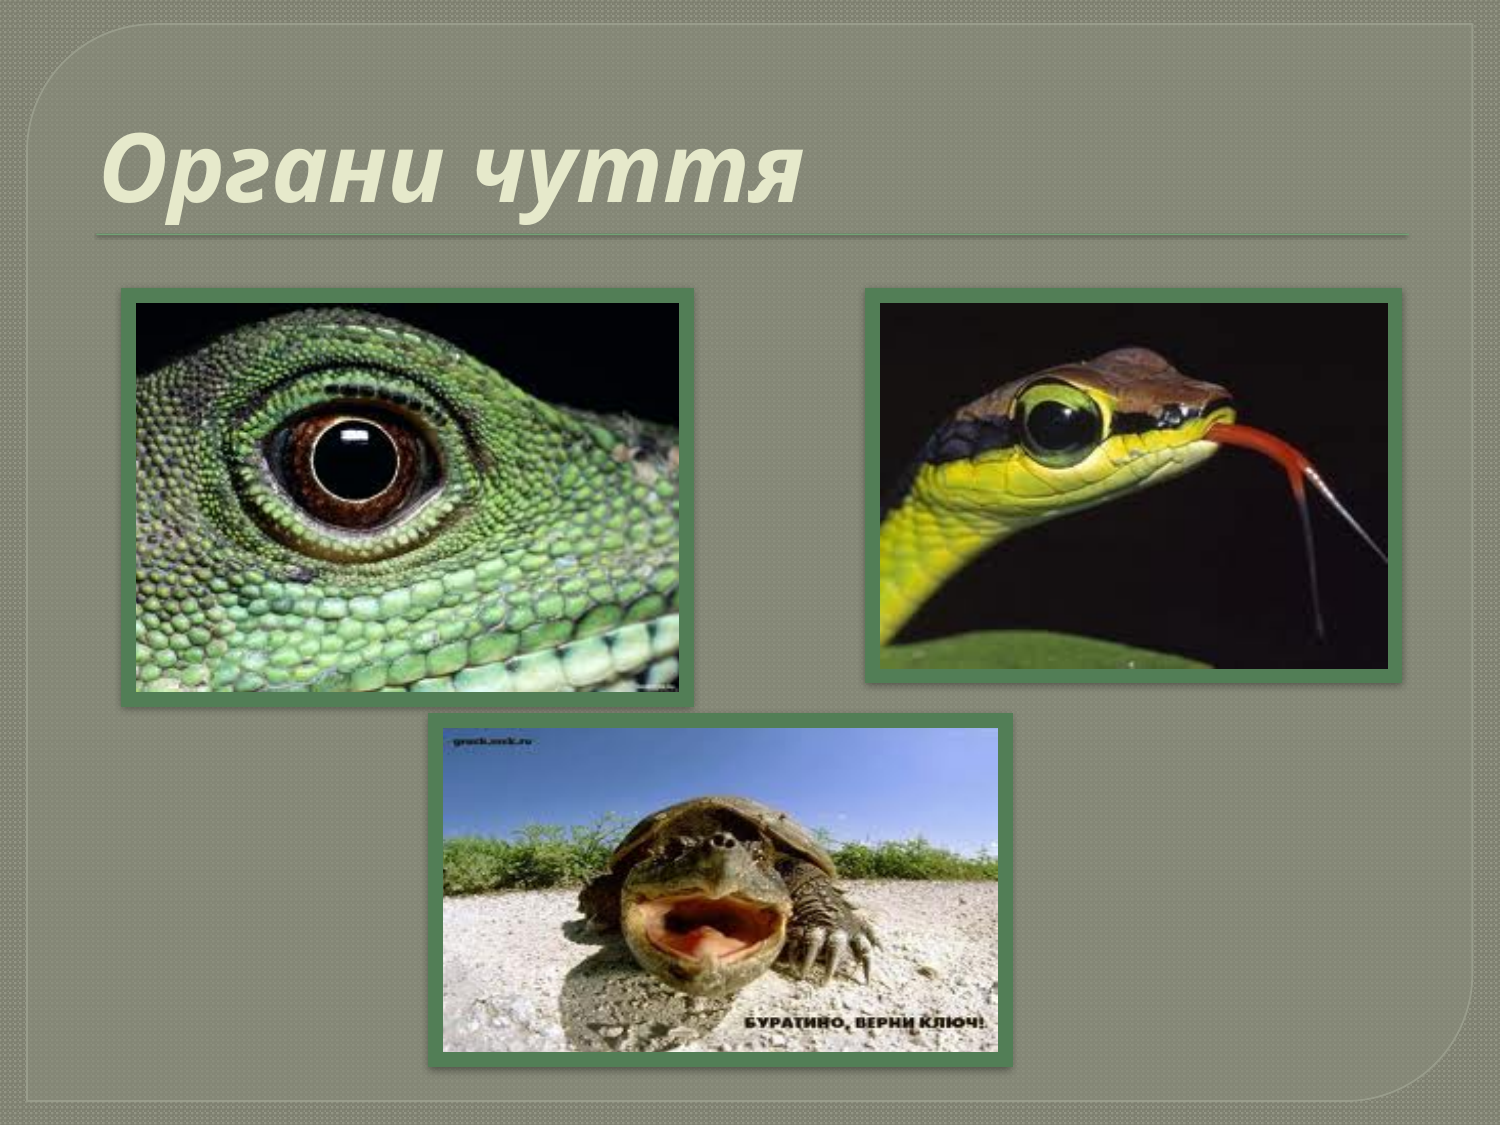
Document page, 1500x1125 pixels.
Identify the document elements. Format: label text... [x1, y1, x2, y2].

title Органи чуття [75, 41, 1425, 230]
picture [879, 302, 1389, 670]
picture [442, 727, 999, 1053]
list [135, 302, 680, 693]
